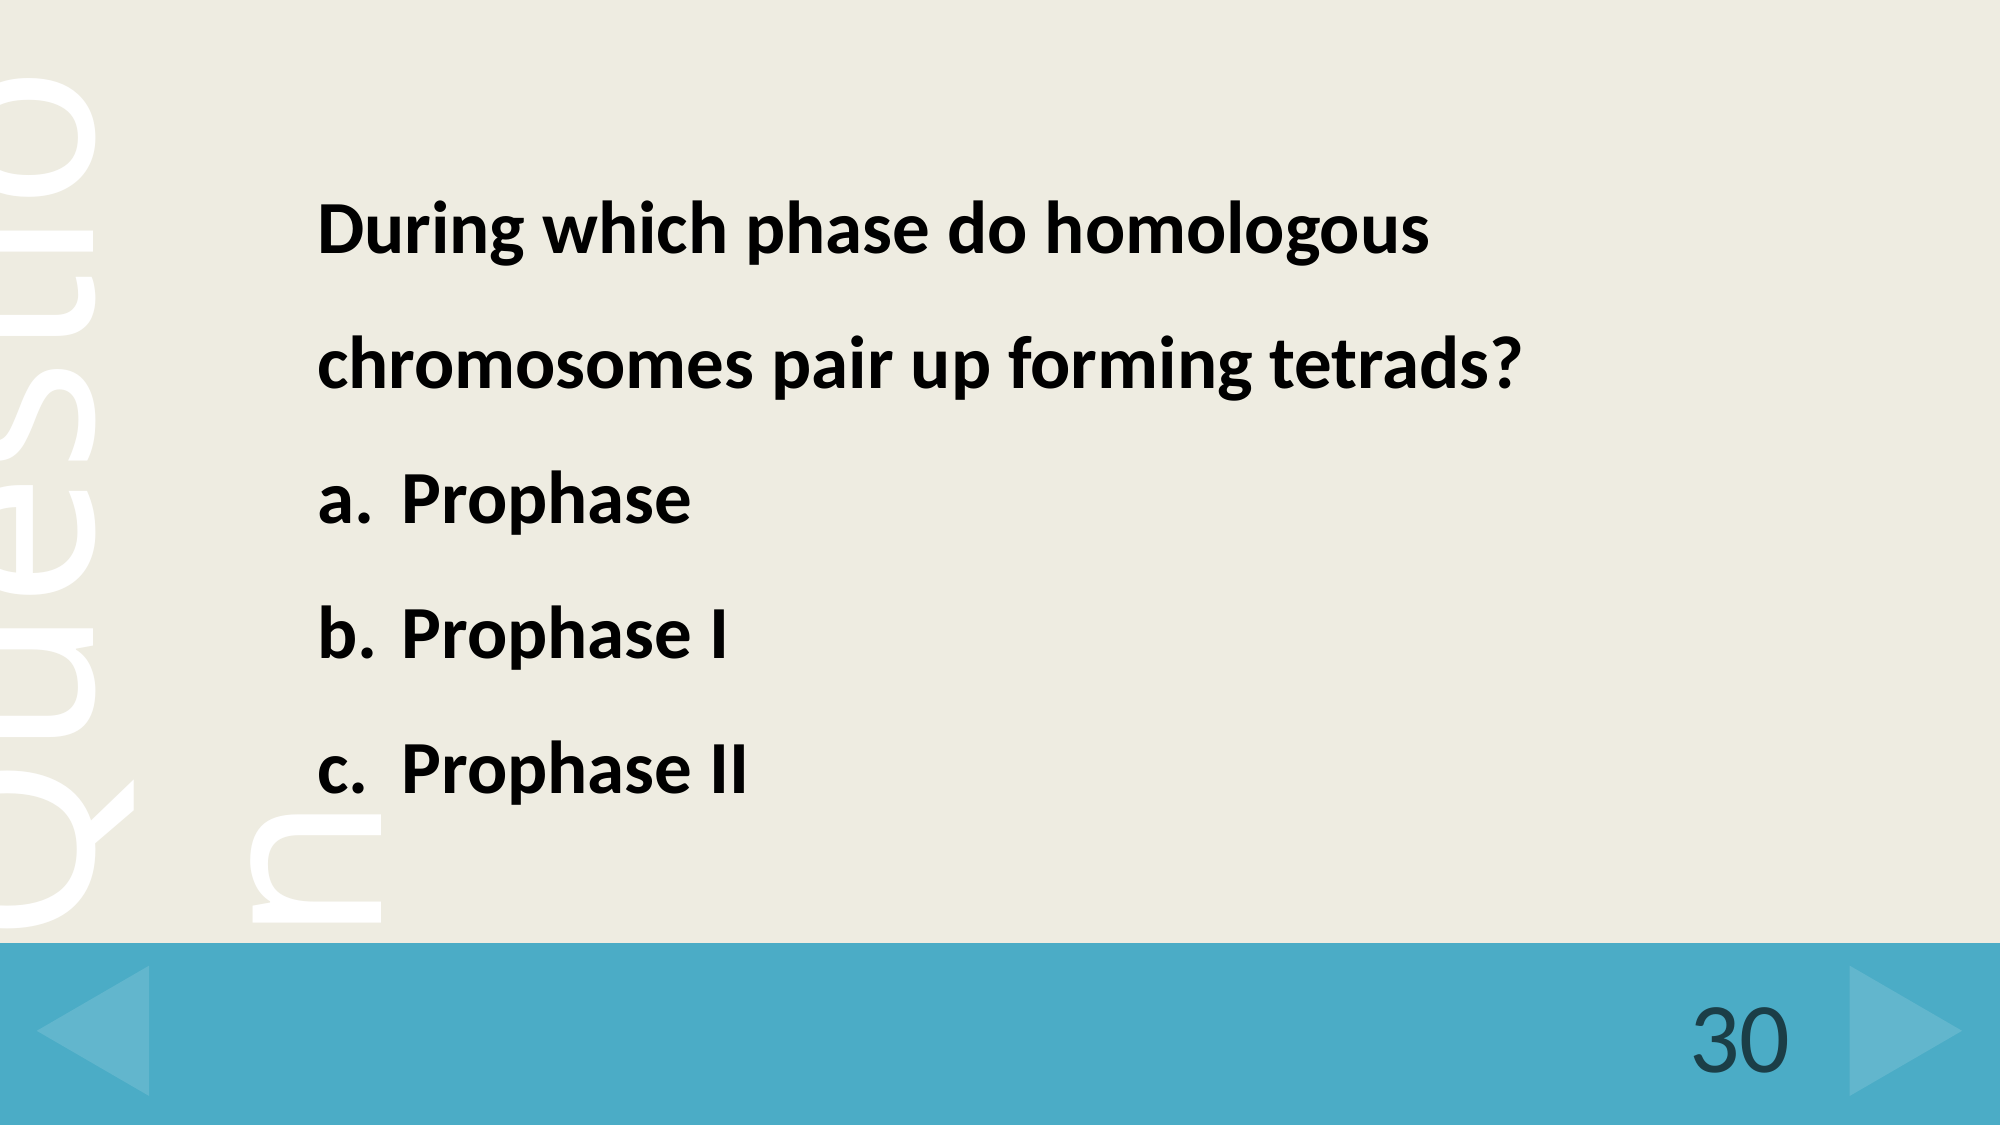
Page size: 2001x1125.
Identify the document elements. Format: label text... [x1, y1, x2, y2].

list During which phase do homologous chromosomes pair up forming tetrads? Prophase Prophase I Prophase II [302, 307, 1760, 636]
list 30 [1494, 967, 1806, 1097]
